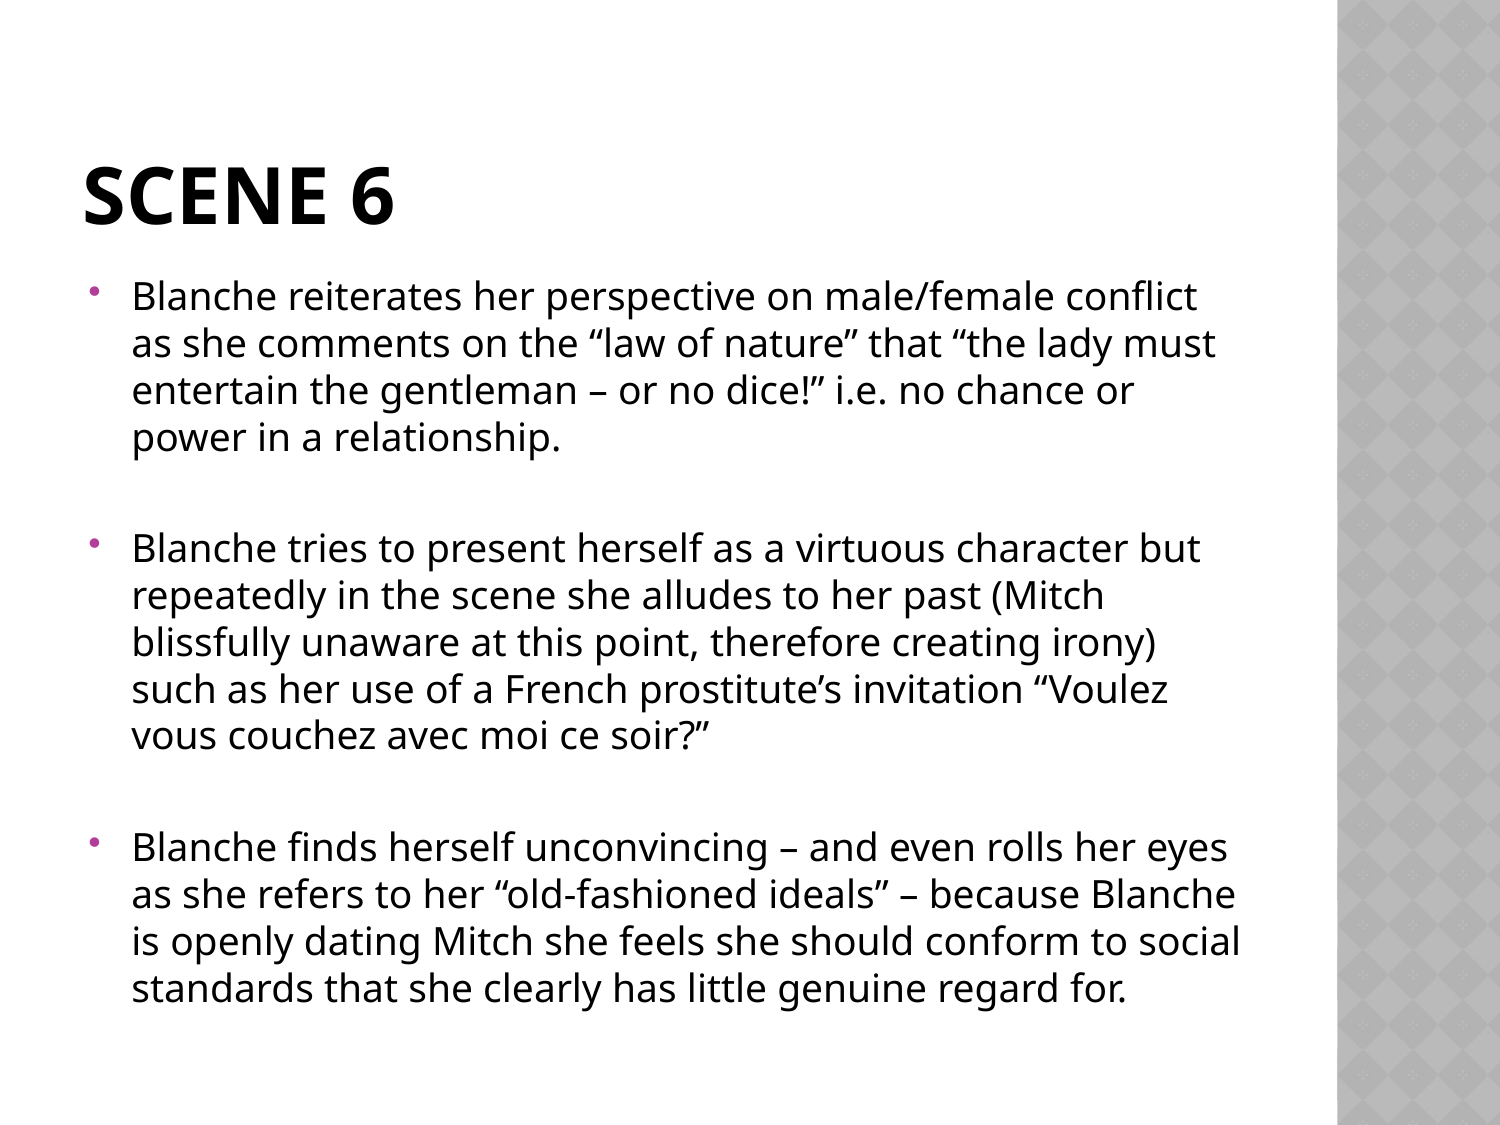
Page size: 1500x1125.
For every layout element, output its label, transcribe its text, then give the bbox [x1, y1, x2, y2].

title Scene 6 [75, 52, 1263, 240]
list Blanche reiterates her perspective on male/female conflict as she comments on the “law of nature” that “the lady must entertain the gentleman – or no dice!” i.e. no chance or power in a relationship. Blanche tries to present herself as a virtuous character but repeatedly in the scene she alludes to her past (Mitch blissfully unaware at this point, therefore creating irony) such as her use of a French prostitute’s invitation “Voulez vous couchez avec moi ce soir?” Blanche finds herself unconvincing – and even rolls her eyes as she refers to her “old-fashioned ideals” – because Blanche is openly dating Mitch she feels she should conform to social standards that she clearly has little genuine regard for. [75, 264, 1263, 1059]
